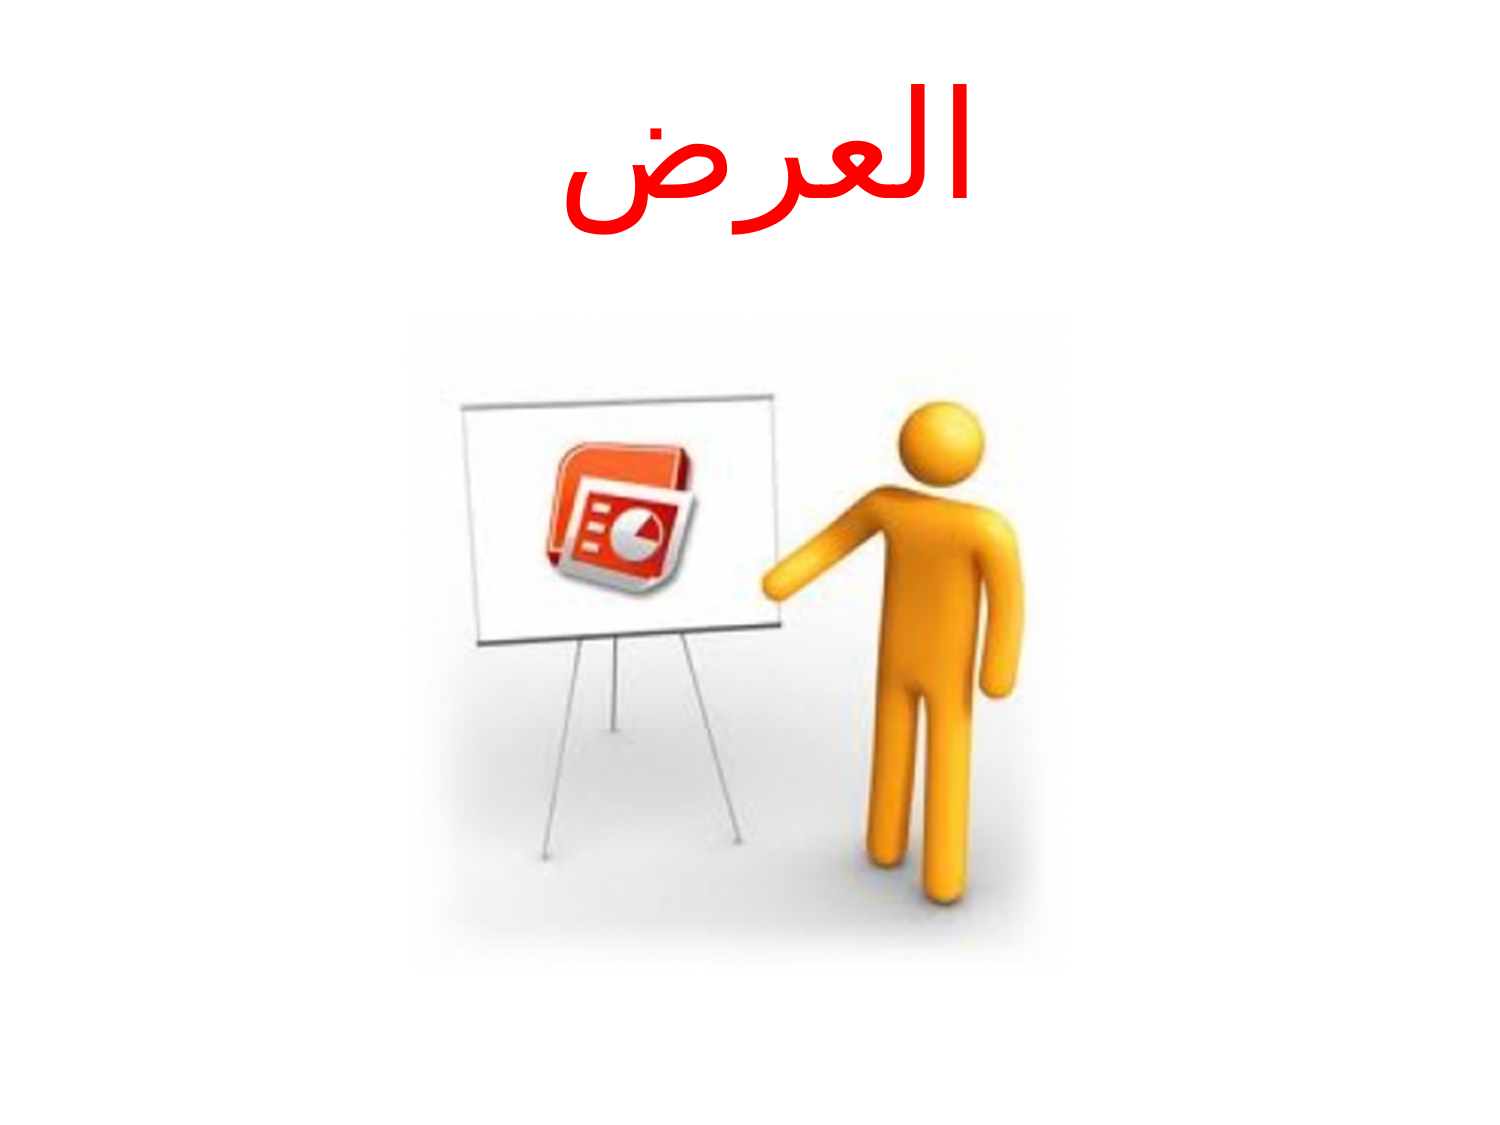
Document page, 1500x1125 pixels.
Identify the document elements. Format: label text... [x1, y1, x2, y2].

picture [407, 314, 1067, 976]
title العرض [75, 45, 1425, 233]
